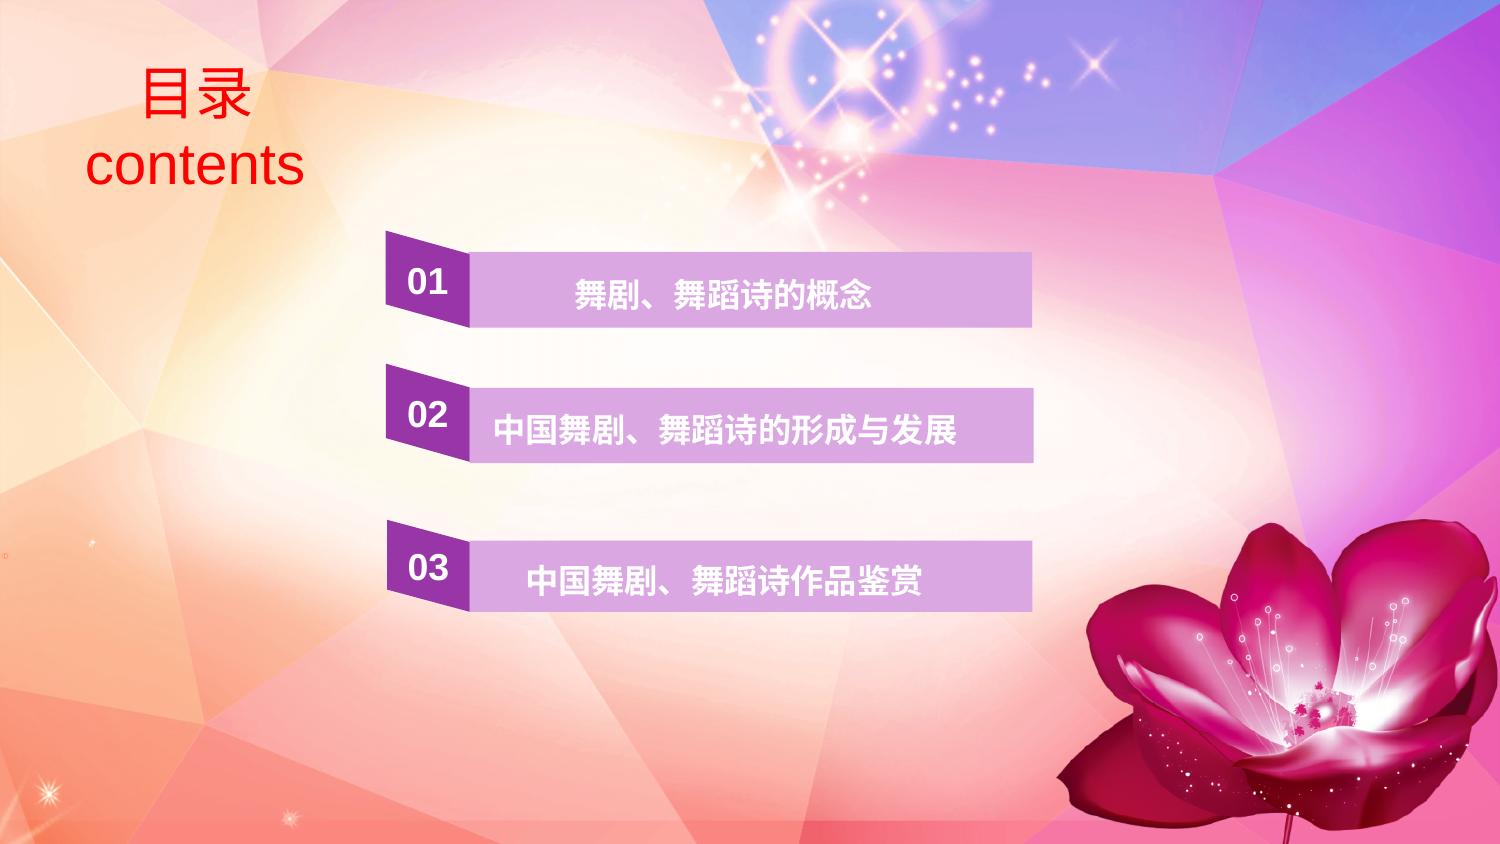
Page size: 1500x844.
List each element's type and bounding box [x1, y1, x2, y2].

picture [0, 0, 1500, 844]
text_box [387, 519, 1033, 612]
text_box [385, 230, 1033, 328]
text_box [385, 363, 1034, 464]
